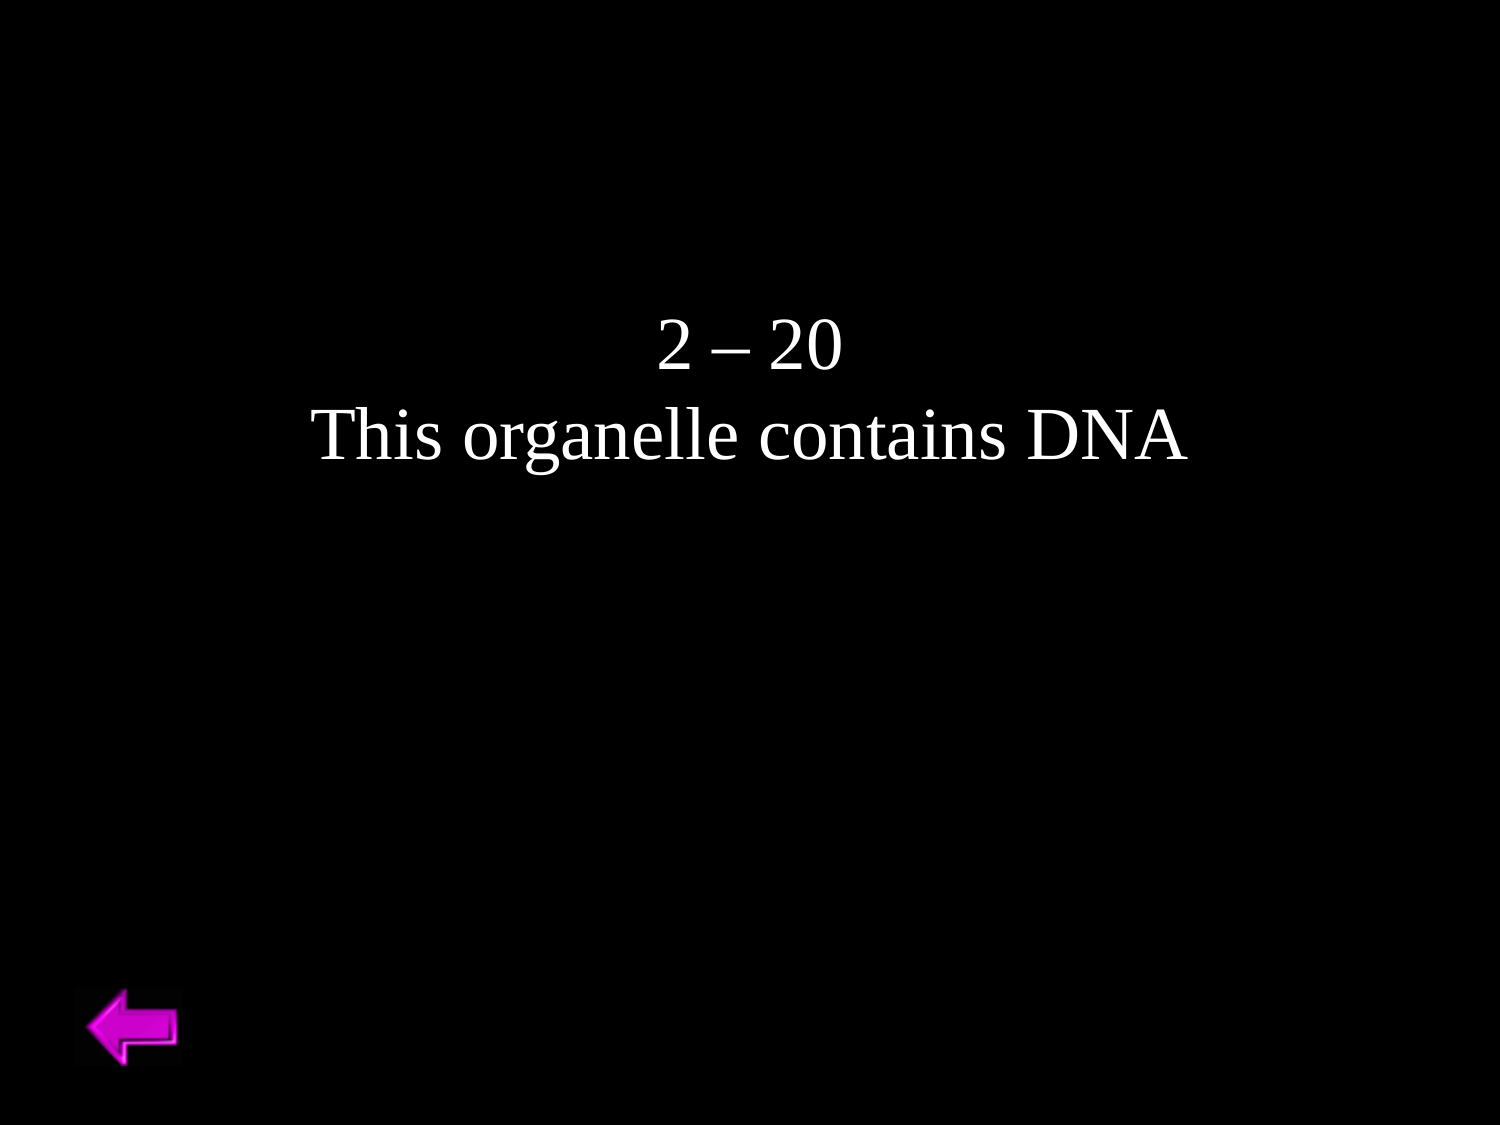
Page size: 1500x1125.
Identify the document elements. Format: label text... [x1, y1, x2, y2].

picture [74, 987, 183, 1066]
text_box 2 – 20 This organelle contains DNA [12, 287, 1488, 483]
